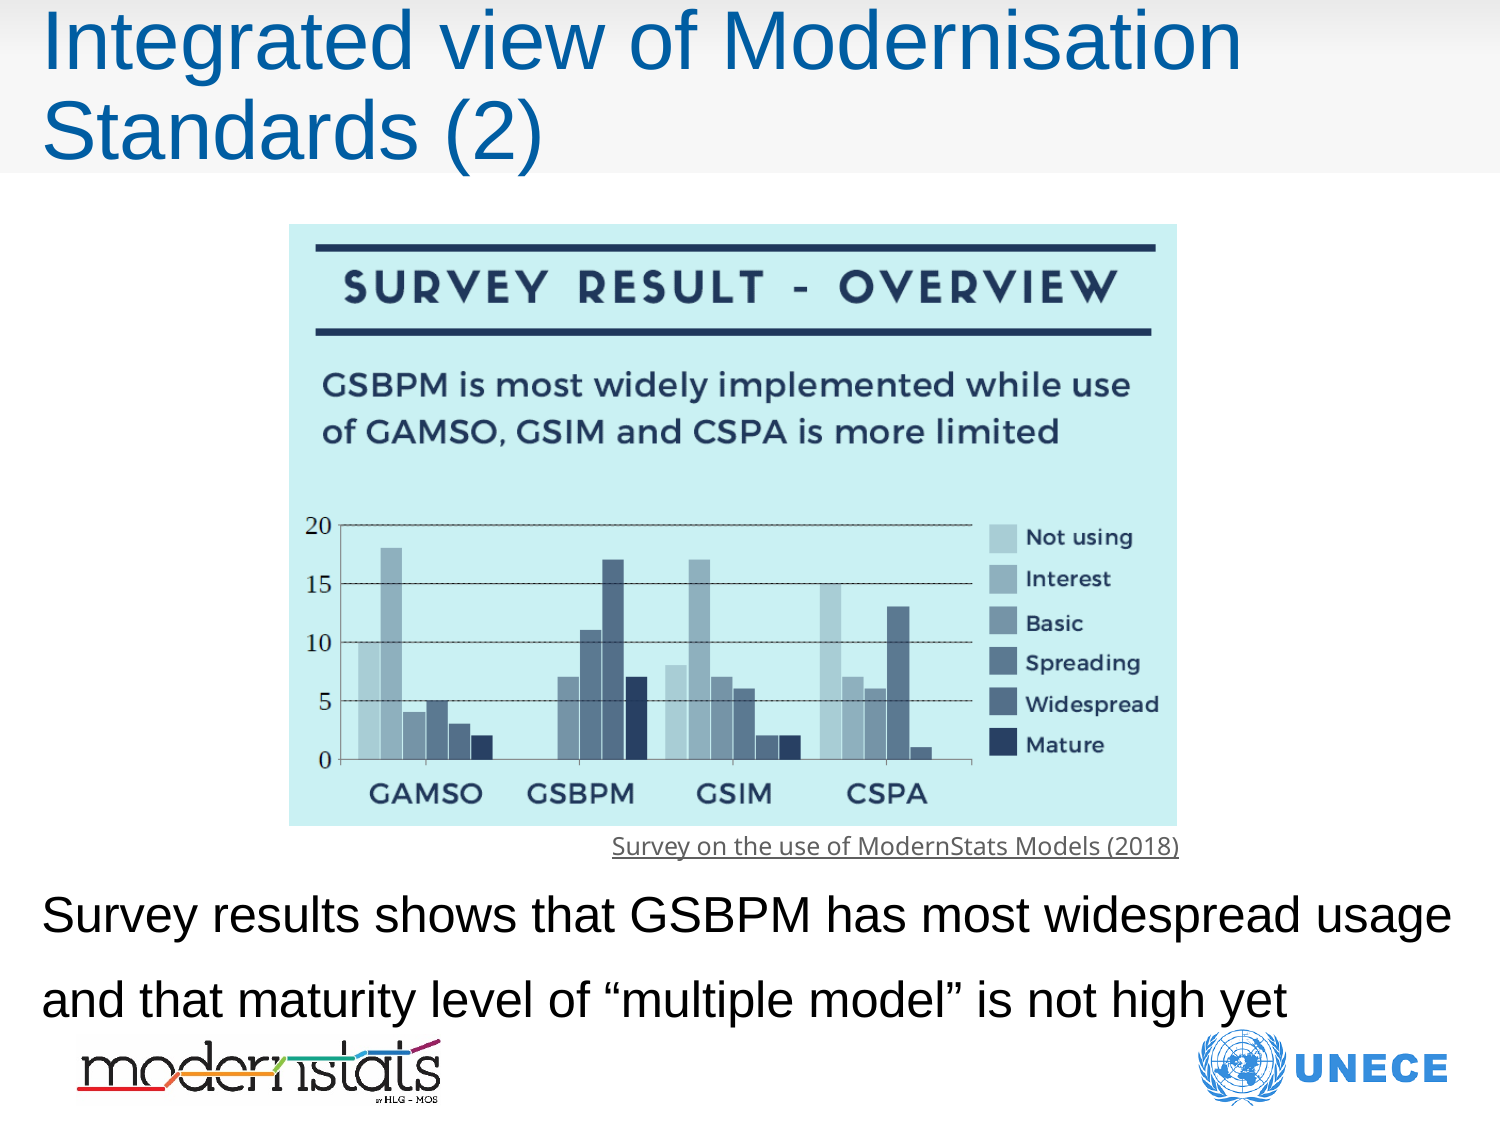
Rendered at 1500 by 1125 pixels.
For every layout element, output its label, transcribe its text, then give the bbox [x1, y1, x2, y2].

title Integrated view of Modernisation Standards (2) [41, 54, 1436, 178]
list Survey results shows that GSBPM has most widespread usage and that maturity level of “multiple model” is not high yet [41, 857, 1459, 1030]
text_box Survey on the use of ModernStats Models (2018) [565, 830, 1180, 885]
picture [76, 1034, 441, 1106]
picture [288, 223, 1177, 826]
picture [1198, 1030, 1447, 1106]
